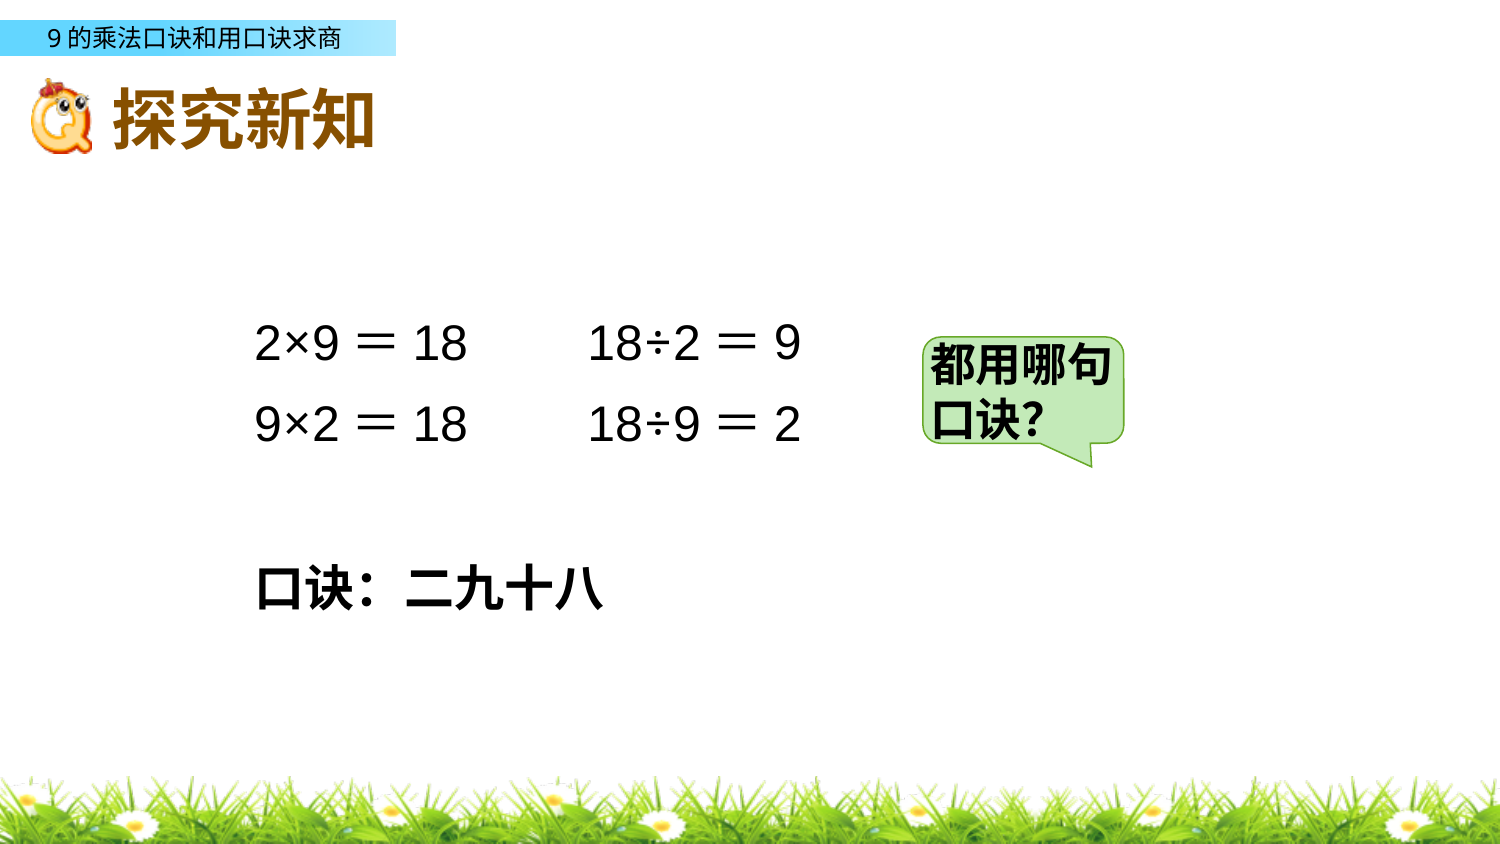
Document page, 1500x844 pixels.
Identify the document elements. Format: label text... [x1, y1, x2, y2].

text_box 都用哪句口诀？ [915, 336, 1140, 444]
text_box 18 [393, 386, 488, 458]
text_box 18 [393, 304, 488, 376]
text_box 探究新知 [100, 72, 404, 164]
text_box 18÷9＝ [572, 386, 752, 458]
picture [31, 78, 92, 154]
text_box 9×2＝ [239, 386, 393, 458]
text_box 口诀：二九十八 [239, 548, 625, 624]
text_box 2×9＝ [239, 304, 393, 376]
text_box 2 [752, 386, 824, 458]
picture [0, 776, 1500, 844]
text_box 9 [752, 303, 824, 375]
text_box [1041, 444, 1092, 467]
text_box 18÷2＝ [572, 304, 798, 376]
